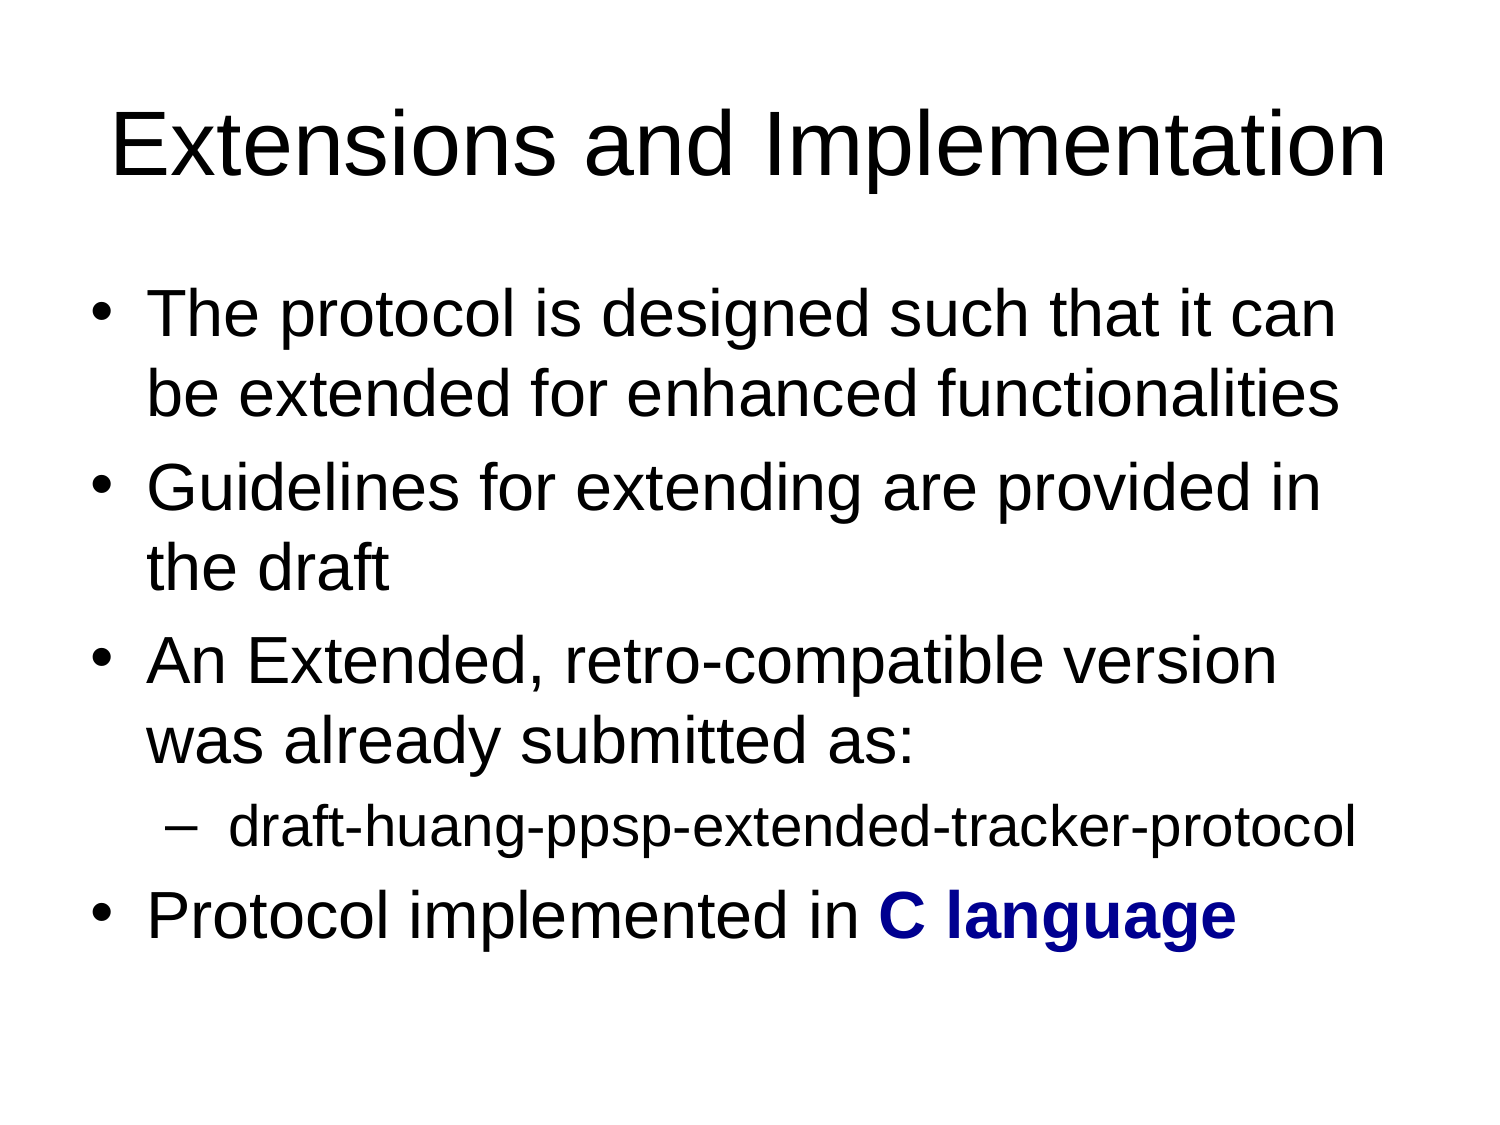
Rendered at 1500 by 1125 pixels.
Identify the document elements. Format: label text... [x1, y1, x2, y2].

list The protocol is designed such that it can be extended for enhanced functionalities Guidelines for extending are provided in the draft An Extended, retro-compatible version was already submitted as: draft-huang-ppsp-extended-tracker-protocol Protocol implemented in C language [75, 262, 1425, 1005]
title Extensions and Implementation [75, 45, 1425, 233]
